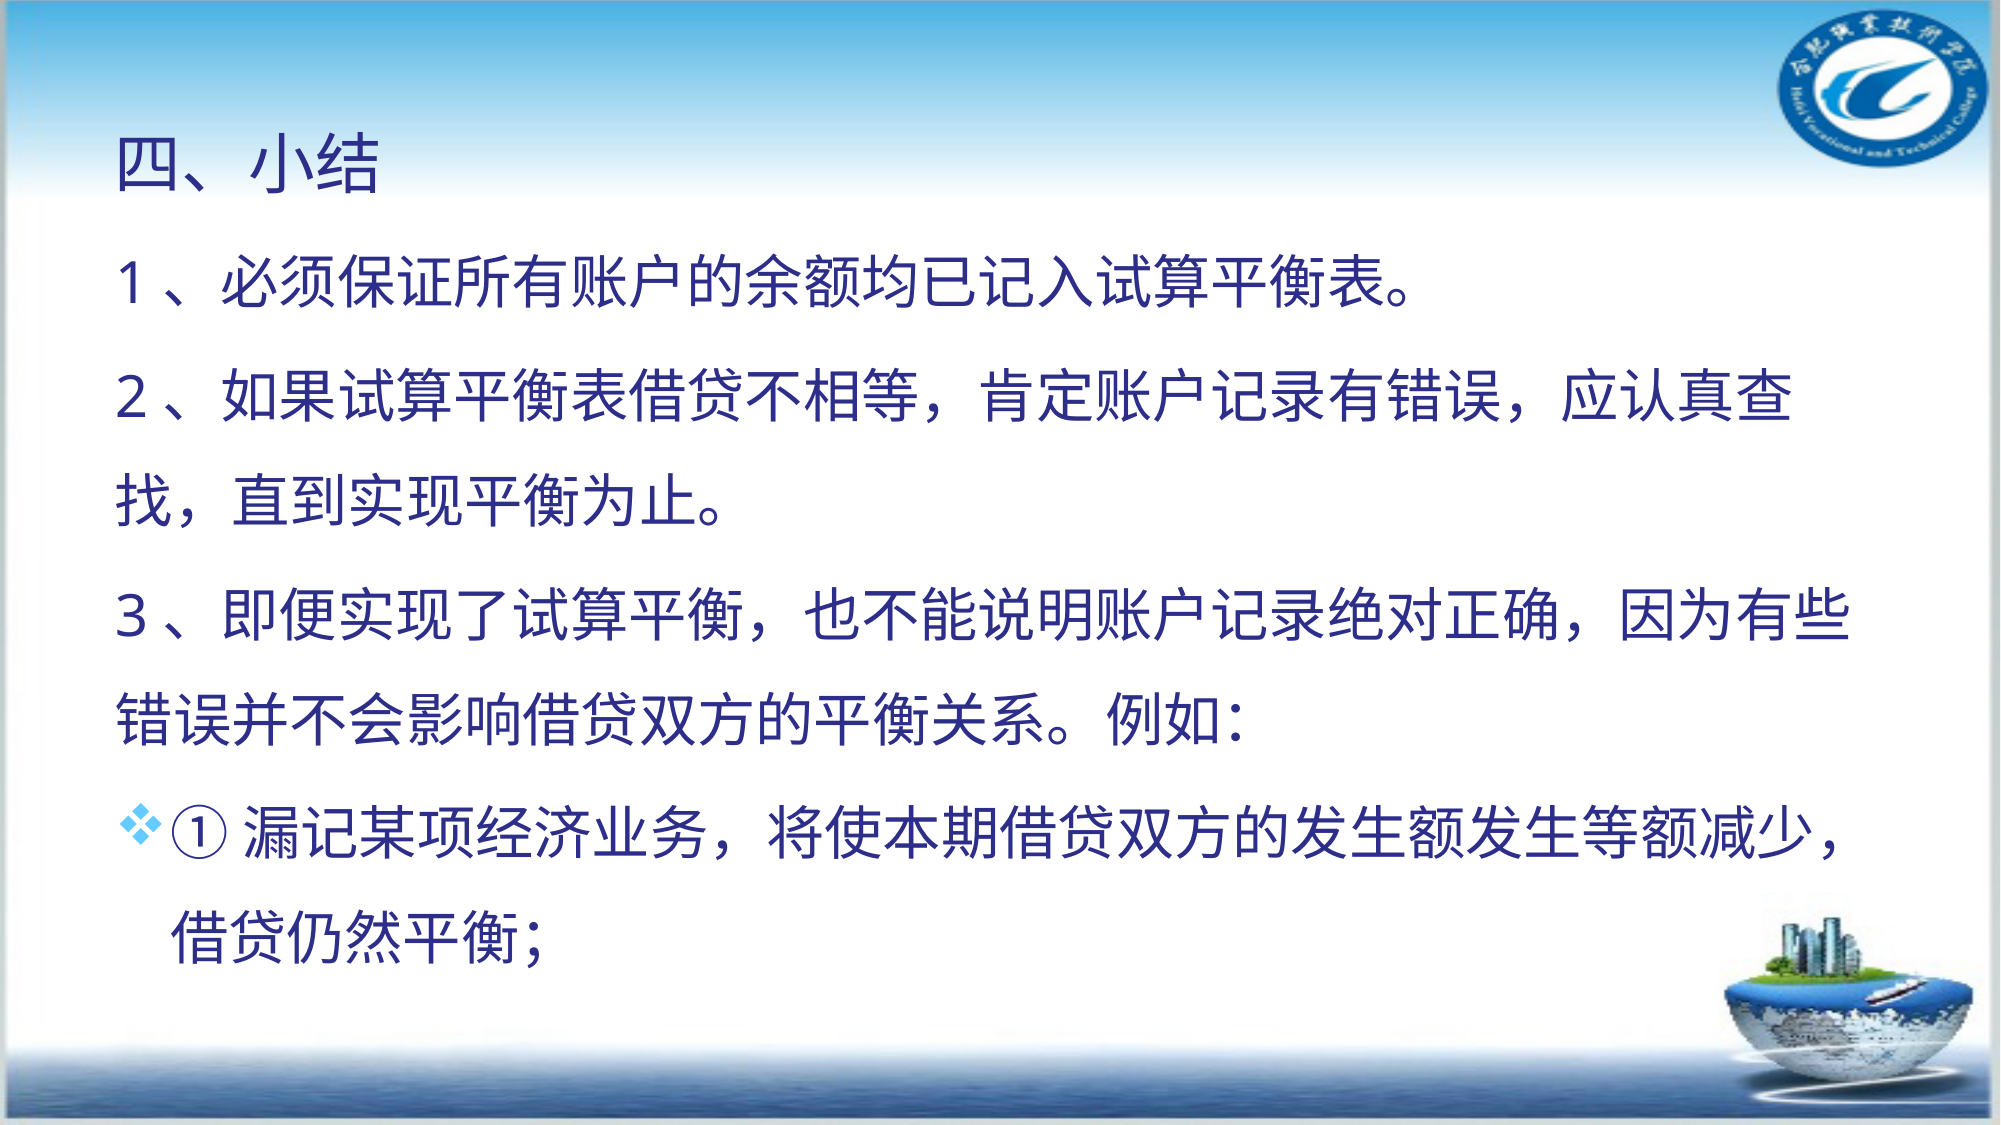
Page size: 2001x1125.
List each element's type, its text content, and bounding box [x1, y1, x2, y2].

picture [0, 0, 2001, 1125]
list 四、小结 1、必须保证所有账户的余额均已记入试算平衡表。 2、如果试算平衡表借贷不相等，肯定账户记录有错误，应认真查找，直到实现平衡为止。 3、即便实现了试算平衡，也不能说明账户记录绝对正确，因为有些错误并不会影响借贷双方的平衡关系。例如： ①漏记某项经济业务，将使本期借贷双方的发生额发生等额减少，借贷仍然平衡； [99, 74, 1901, 1004]
slide_number [1433, 1024, 1900, 1103]
